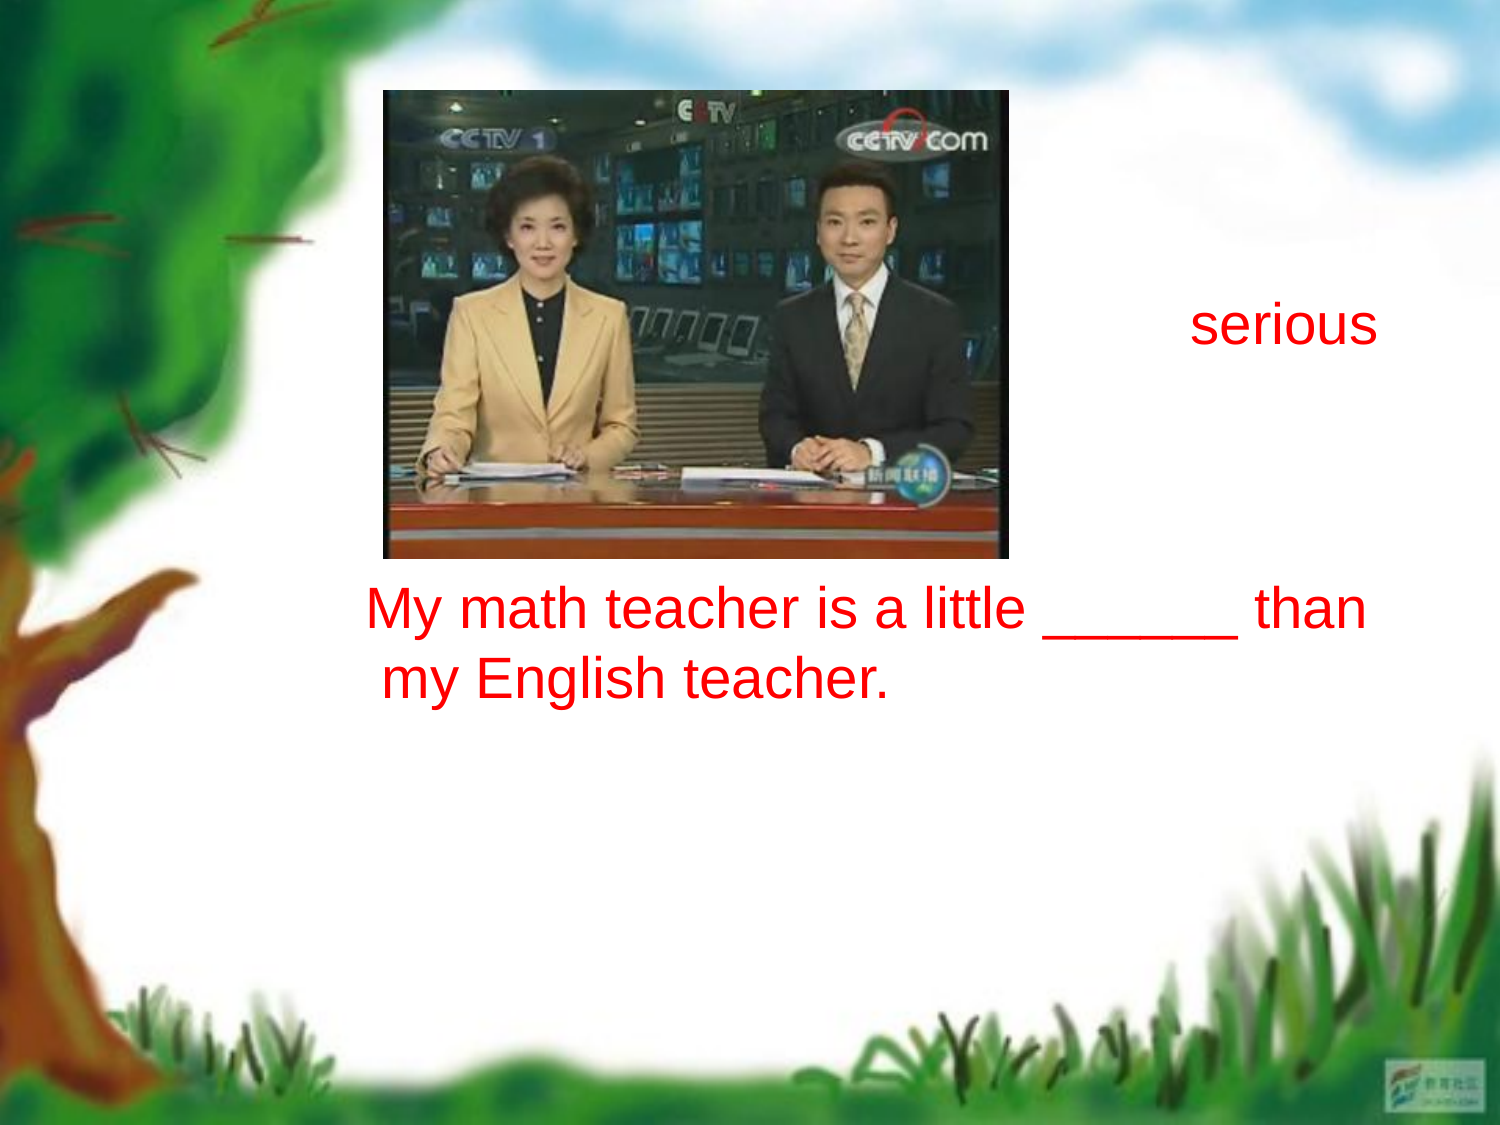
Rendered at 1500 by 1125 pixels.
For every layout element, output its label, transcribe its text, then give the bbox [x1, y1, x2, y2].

text_box My math teacher is a little ______ than my English teacher. [350, 562, 1385, 718]
text_box serious [1175, 278, 1394, 364]
picture [0, 0, 1500, 1125]
